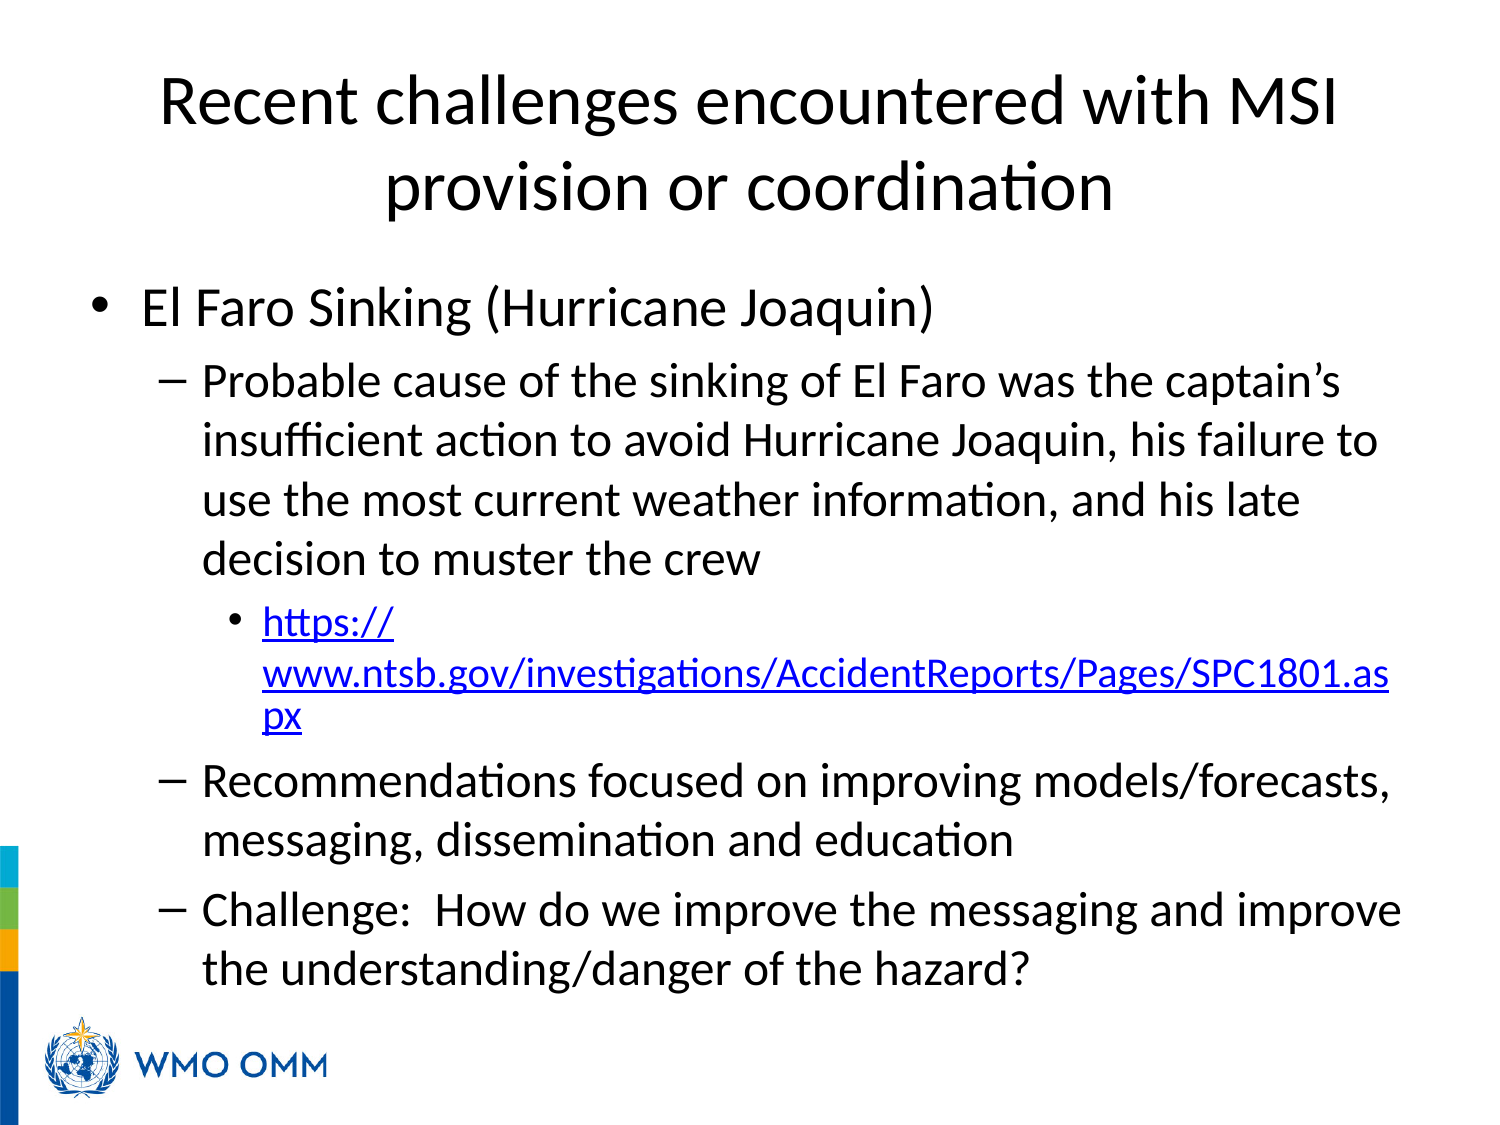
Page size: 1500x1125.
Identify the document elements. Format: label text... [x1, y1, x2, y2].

picture [0, 845, 327, 1125]
title Recent challenges encountered with MSI provision or coordination [75, 45, 1425, 233]
list El Faro Sinking (Hurricane Joaquin) Probable cause of the sinking of El Faro was the captain’s insufficient action to avoid Hurricane Joaquin, his failure to use the most current weather information, and his late decision to muster the crew https://www.ntsb.gov/investigations/AccidentReports/Pages/SPC1801.aspx Recommendations focused on improving models/forecasts, messaging, dissemination and education Challenge: How do we improve the messaging and improve the understanding/danger of the hazard? [75, 262, 1425, 1005]
